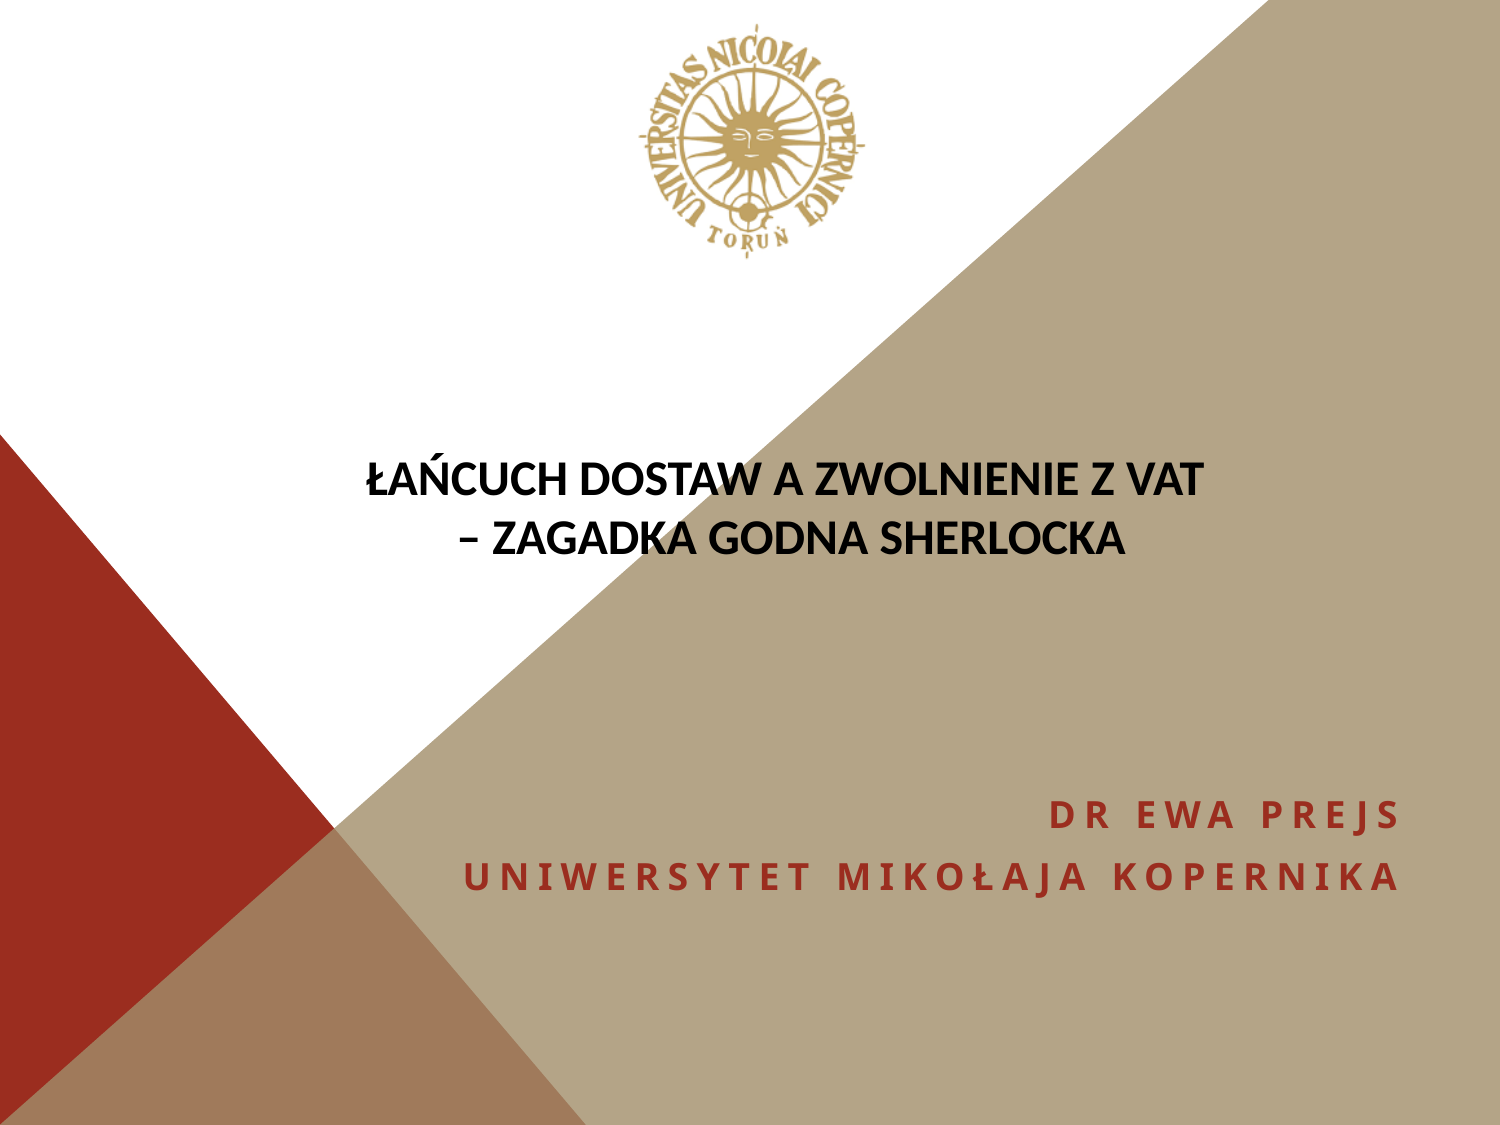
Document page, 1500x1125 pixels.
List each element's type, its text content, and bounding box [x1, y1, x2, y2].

title Łańcuch dostaw a zwolnienie z VAT – zagadka godna Sherlocka [123, 278, 1447, 567]
picture [596, 6, 904, 280]
subtitle DR EWA PREJS UNIWERSYTET MIKOŁAJA KOPERNIKA [230, 738, 1414, 1026]
